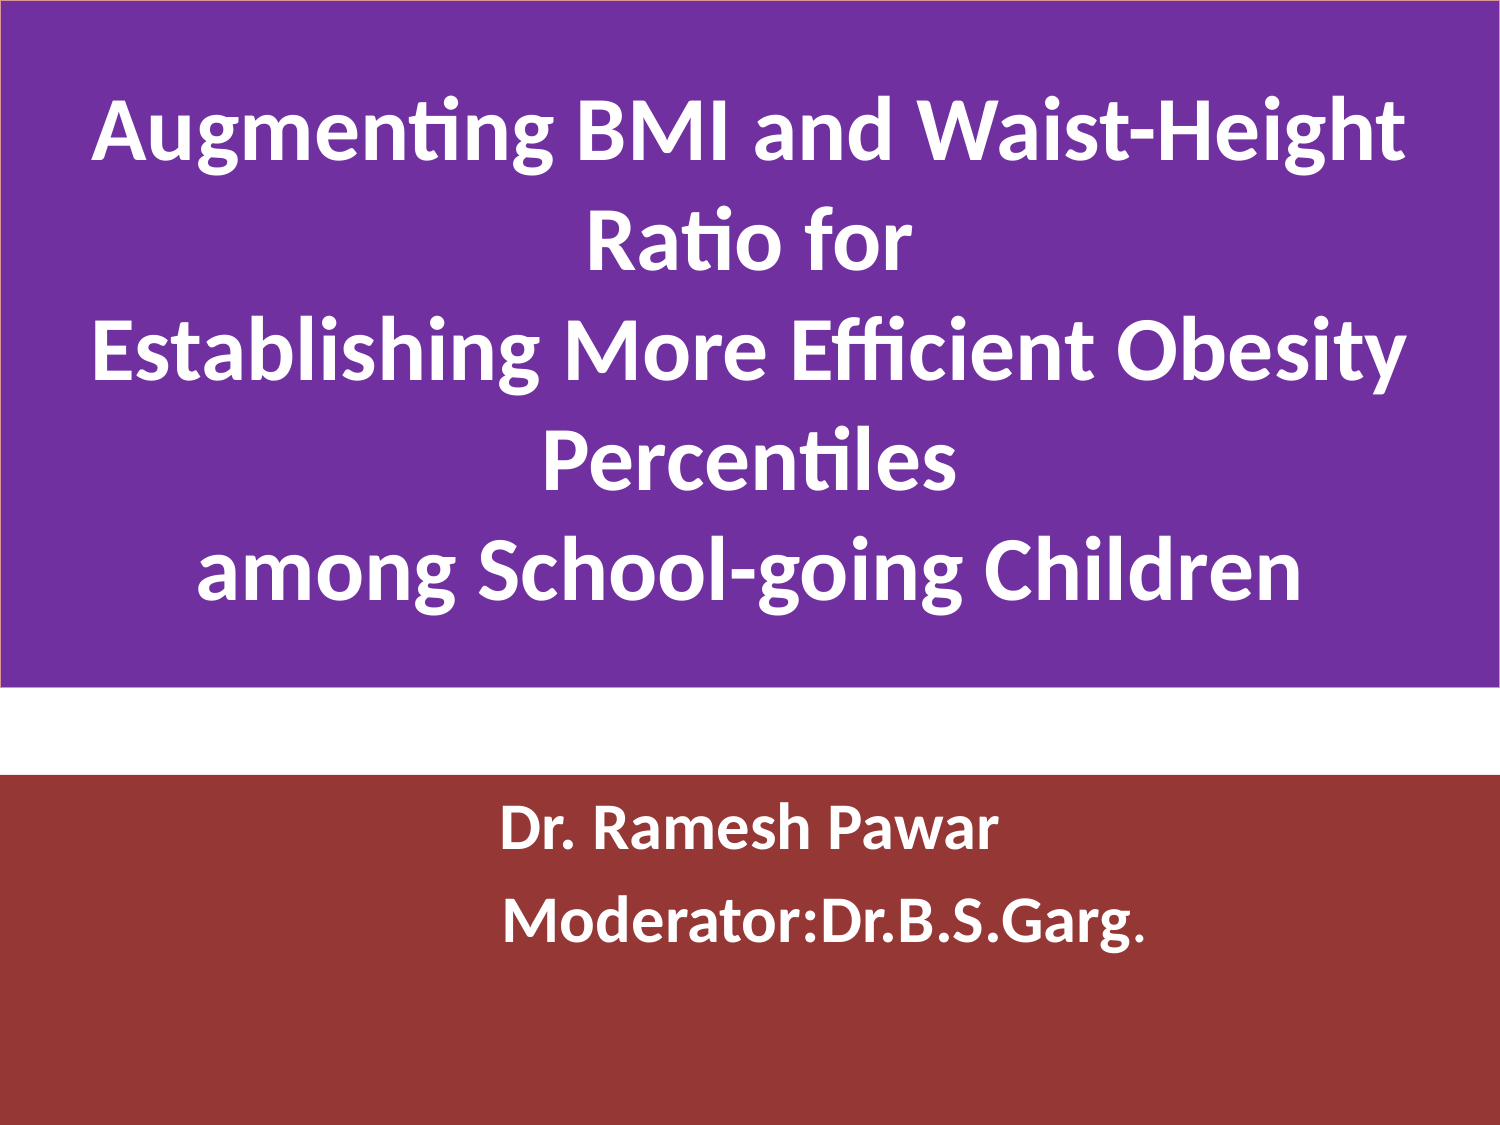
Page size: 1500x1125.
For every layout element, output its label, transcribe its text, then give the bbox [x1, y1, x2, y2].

subtitle Dr. Ramesh Pawar Moderator:Dr.B.S.Garg. [0, 774, 1500, 1125]
title Augmenting BMI and Waist-Height Ratio for Establishing More Efficient Obesity Percentiles among School-going Children [0, 0, 1500, 688]
